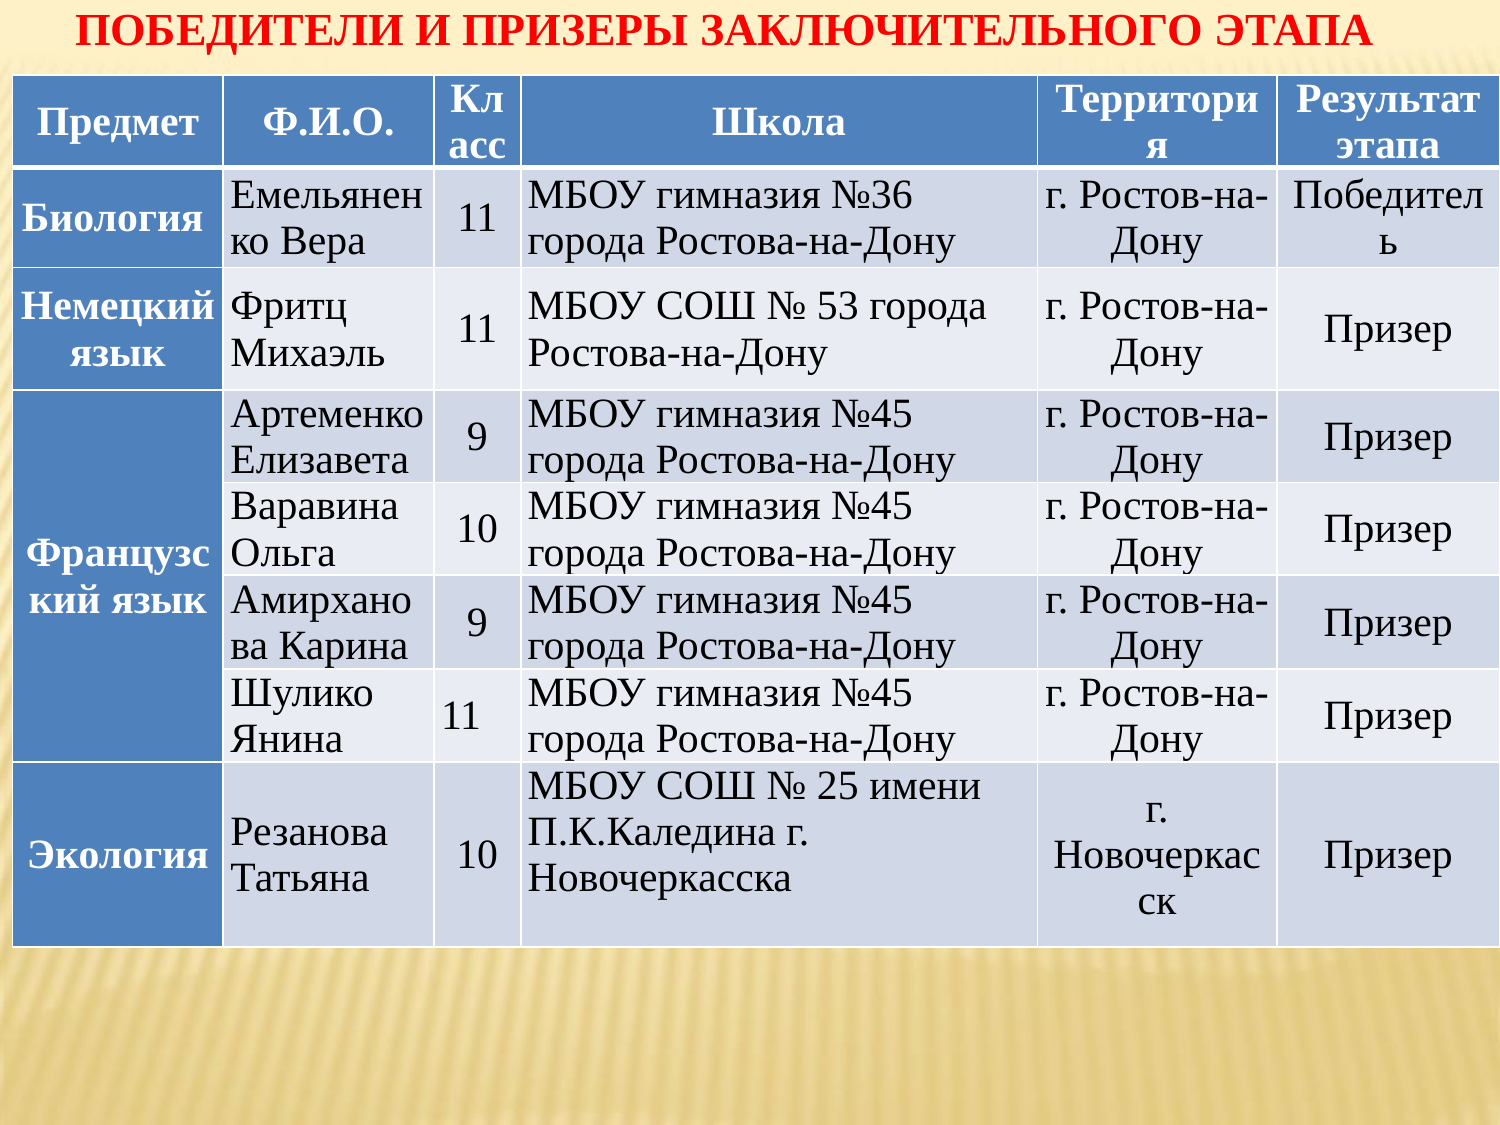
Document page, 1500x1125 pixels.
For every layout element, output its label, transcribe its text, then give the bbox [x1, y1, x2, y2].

table_cell Резанова Татьяна [224, 763, 433, 946]
table_cell 11 [435, 670, 520, 761]
table_cell МБОУ СОШ № 53 города Ростова-на-Дону [522, 268, 1037, 389]
table_cell Экология [13, 763, 222, 946]
table_cell Фритц Михаэль [224, 268, 433, 389]
table_cell Емельяненко Вера [224, 170, 433, 267]
table_header Класс [435, 76, 520, 165]
table_cell Шулико Янина [224, 670, 433, 761]
table_cell МБОУ гимназия №45 города Ростова-на-Дону [522, 391, 1037, 482]
table_cell Призер [1278, 391, 1499, 482]
table_cell Немецкий язык [13, 268, 222, 389]
table_cell Призер [1278, 763, 1499, 946]
table_cell МБОУ гимназия №45 города Ростова-на-Дону [522, 576, 1037, 668]
table_cell МБОУ гимназия №36 города Ростова-на-Дону [522, 170, 1037, 267]
table_cell Амирханова Карина [224, 576, 433, 668]
table_cell г. Новочеркасск [1038, 763, 1276, 946]
table_cell Призер [1278, 670, 1499, 761]
table_header Ф.И.О. [224, 76, 433, 165]
table_cell г. Ростов-на-Дону [1038, 170, 1276, 267]
table_header Территория [1038, 76, 1276, 165]
table_cell Биология [13, 170, 222, 267]
table_cell 9 [435, 391, 520, 482]
table_cell г. Ростов-на-Дону [1038, 576, 1276, 668]
table_cell г. Ростов-на-Дону [1038, 483, 1276, 574]
table_cell Артеменко Елизавета [224, 391, 433, 482]
table_header Школа [522, 76, 1037, 165]
table_cell 10 [435, 483, 520, 574]
table_cell г. Ростов-на-Дону [1038, 391, 1276, 482]
table_cell Призер [1278, 268, 1499, 389]
table_cell Варавина Ольга [224, 483, 433, 574]
table_cell 11 [435, 170, 520, 267]
table_cell Французский язык [13, 391, 222, 761]
table_cell 11 [435, 268, 520, 389]
title ПОБЕДИТЕЛИ И ПРИЗЕРЫ ЗАКЛЮЧИТЕЛЬНОГО ЭТАПА [75, 0, 1429, 56]
table_cell МБОУ СОШ № 25 имени П.К.Каледина г. Новочеркасска [522, 763, 1037, 946]
table_cell Призер [1278, 576, 1499, 668]
table_cell 10 [435, 763, 520, 946]
table_cell МБОУ гимназия №45 города Ростова-на-Дону [522, 483, 1037, 574]
table_cell МБОУ гимназия №45 города Ростова-на-Дону [522, 670, 1037, 761]
table_cell Призер [1278, 483, 1499, 574]
table_cell г. Ростов-на-Дону [1038, 268, 1276, 389]
table_cell Победитель [1278, 170, 1499, 267]
table_header Предмет [13, 76, 222, 165]
table_cell г. Ростов-на-Дону [1038, 670, 1276, 761]
picture [0, 0, 1500, 1125]
table_header Результат этапа [1278, 76, 1499, 165]
table_cell 9 [435, 576, 520, 668]
